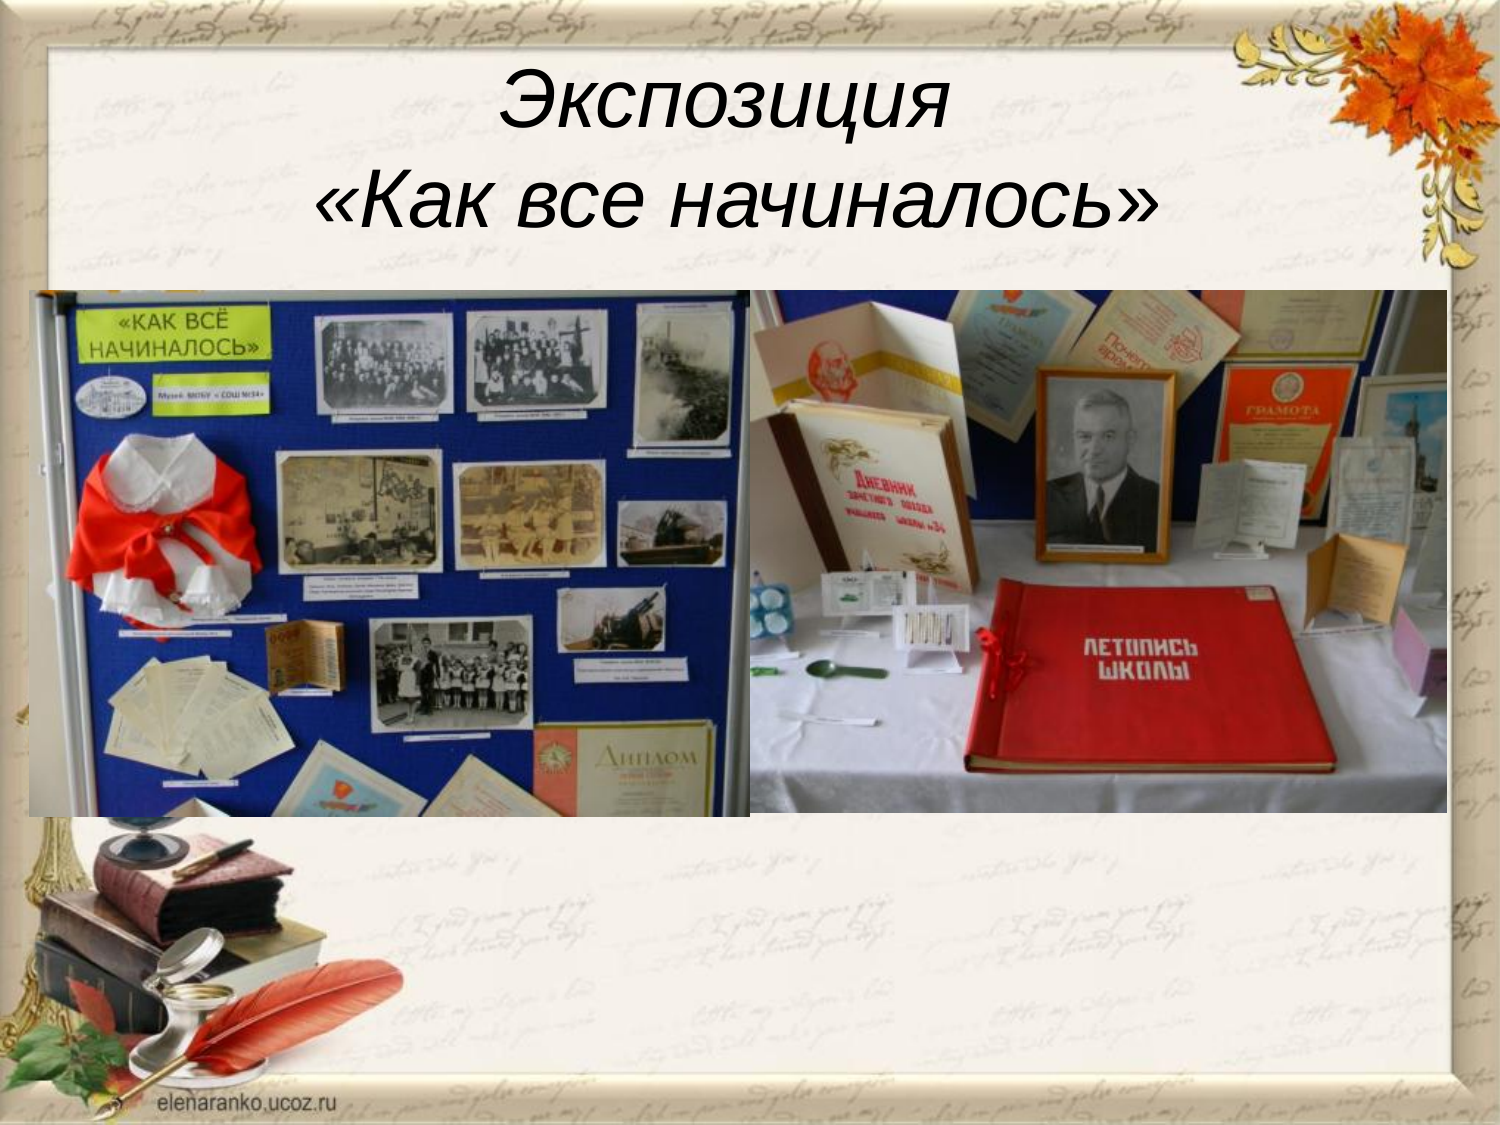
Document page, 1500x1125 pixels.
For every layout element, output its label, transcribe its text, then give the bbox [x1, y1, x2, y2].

title Экспозиция «Как все начиналось» [62, 49, 1413, 238]
picture [0, 0, 1500, 1125]
